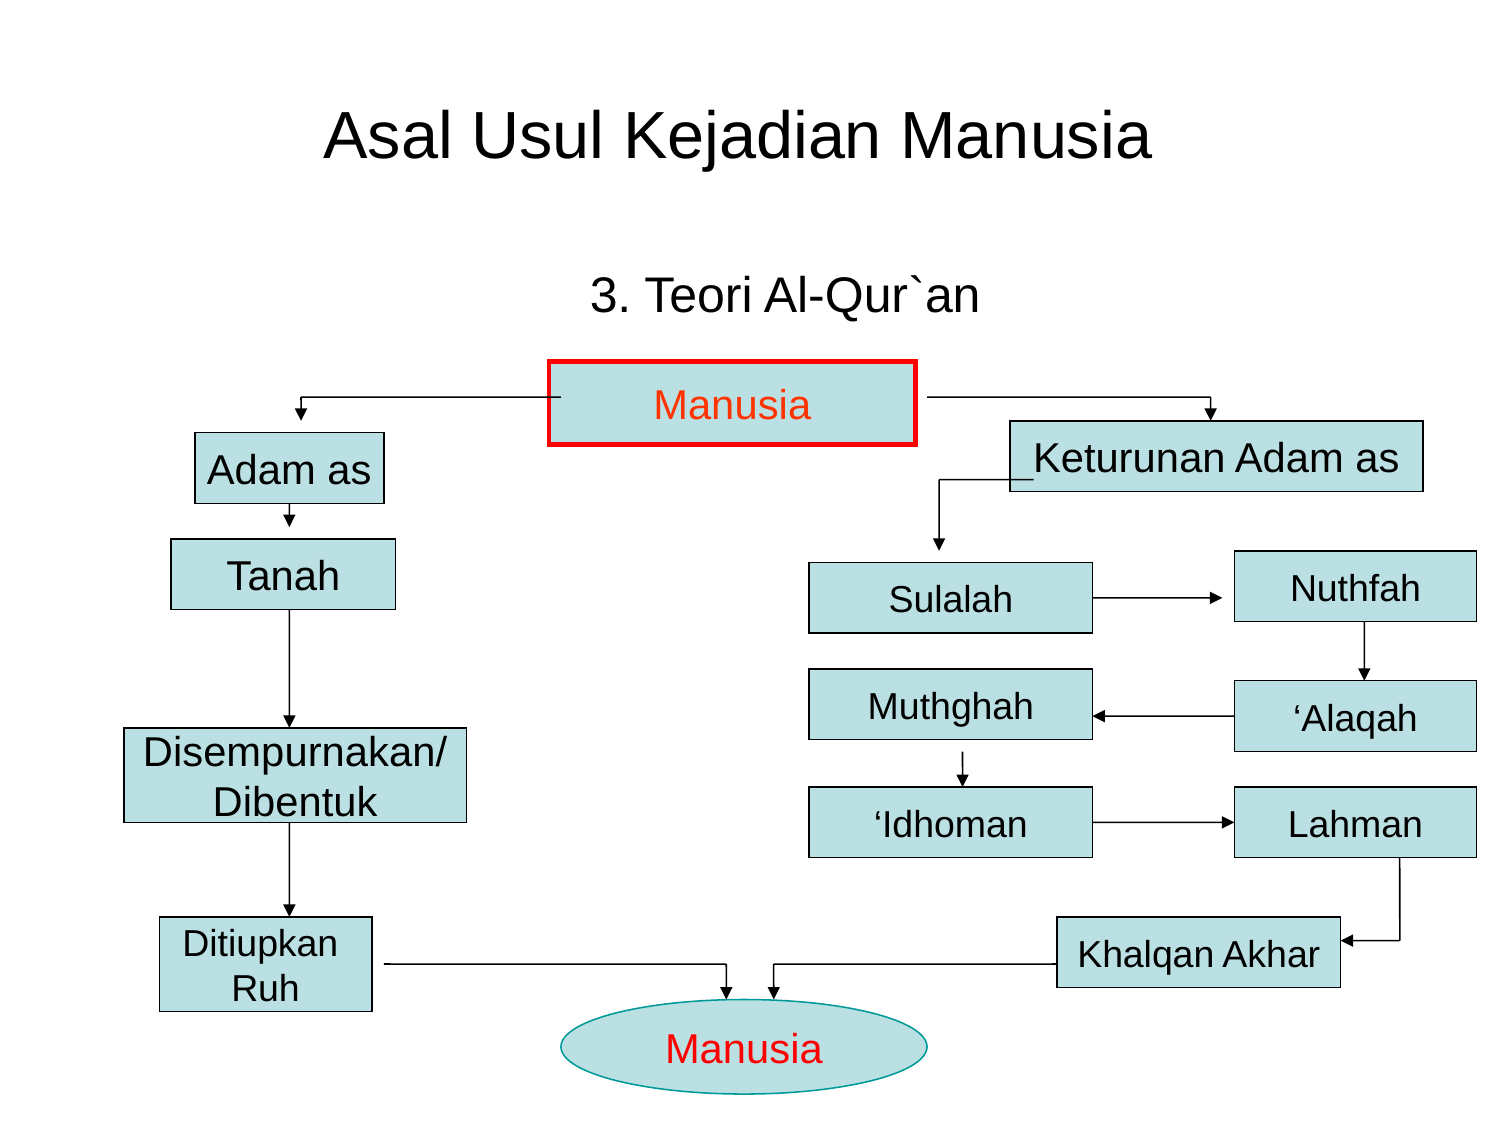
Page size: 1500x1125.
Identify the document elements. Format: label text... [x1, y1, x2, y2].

text_box Manusia [549, 361, 916, 445]
text_box [283, 822, 296, 917]
text_box [294, 397, 308, 421]
text_box Sulalah [809, 562, 1093, 634]
subtitle 3. Teori Al-Qur`an [70, 255, 1500, 1048]
text_box [1092, 816, 1235, 829]
text_box Disempurnakan/ Dibentuk [123, 727, 467, 823]
text_box Muthghah [809, 668, 1093, 740]
text_box [1204, 397, 1217, 421]
text_box Adam as [194, 432, 384, 504]
text_box [283, 609, 296, 728]
text_box [1358, 621, 1371, 681]
text_box Lahman [1234, 786, 1477, 858]
title Asal Usul Kejadian Manusia [100, 54, 1376, 209]
text_box Ditiupkan Ruh [159, 916, 372, 1012]
text_box ‘Alaqah [1234, 680, 1477, 752]
text_box [767, 964, 780, 1000]
text_box [720, 964, 733, 1000]
text_box Khalqan Akhar [1056, 916, 1341, 988]
text_box [932, 479, 946, 551]
text_box ‘Idhoman [809, 786, 1093, 858]
text_box Tanah [171, 538, 396, 610]
text_box Keturunan Adam as [1009, 420, 1424, 492]
text_box [1340, 934, 1400, 947]
text_box Nuthfah [1234, 550, 1477, 622]
text_box [1092, 591, 1223, 605]
text_box [283, 503, 296, 528]
text_box Manusia [560, 999, 928, 1095]
text_box [956, 751, 969, 787]
text_box [1092, 709, 1235, 723]
